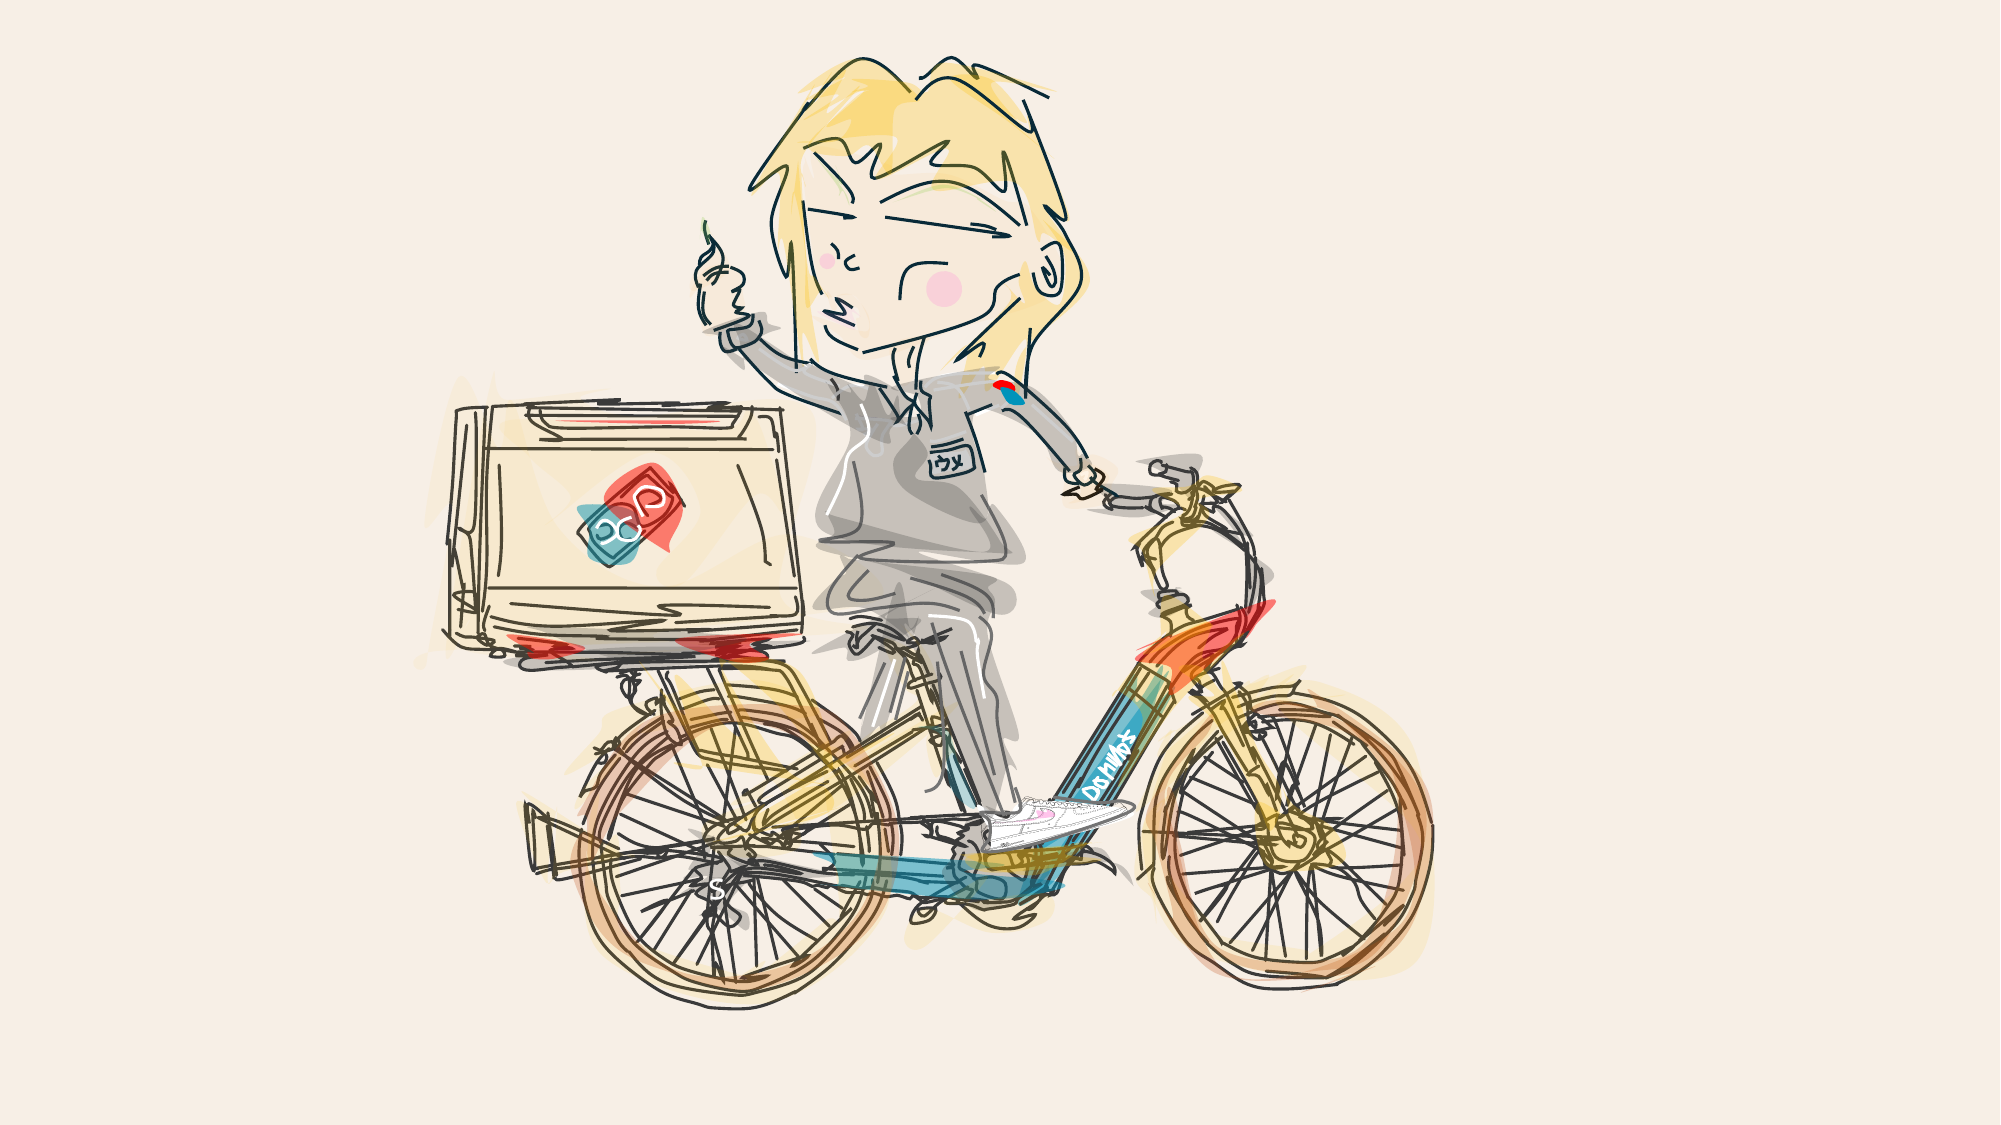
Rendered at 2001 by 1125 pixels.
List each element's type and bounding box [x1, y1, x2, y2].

picture [240, 75, 1760, 1050]
text_box [399, 53, 1441, 1015]
text_box [568, 703, 900, 1007]
text_box [1141, 681, 1436, 994]
